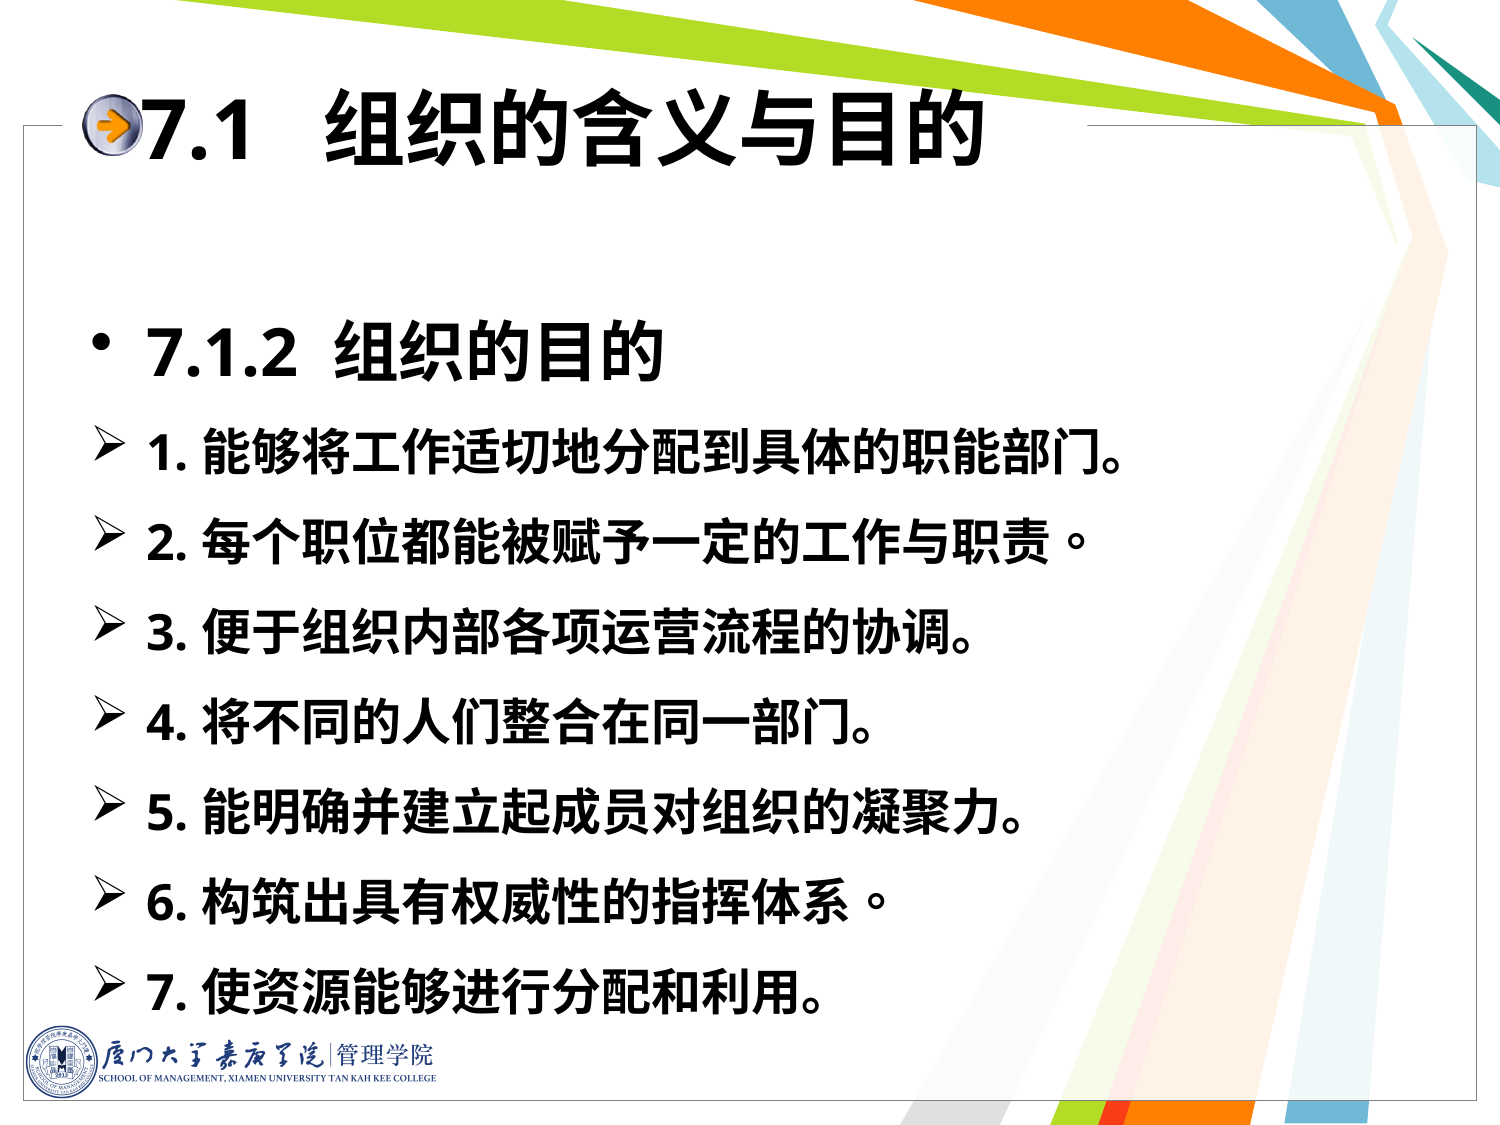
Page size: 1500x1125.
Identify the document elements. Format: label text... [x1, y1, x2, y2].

list 7.1.2 组织的目的 1.能够将工作适切地分配到具体的职能部门。 2.每个职位都能被赋予一定的工作与职责。 3.便于组织内部各项运营流程的协调。 4.将不同的人们整合在同一部门。 5.能明确并建立起成员对组织的凝聚力。 6.构筑出具有权威性的指挥体系。 7.使资源能够进行分配和利用。 [75, 262, 1425, 1005]
title 7.1 组织的含义与目的 [125, 32, 1159, 220]
picture [24, 1024, 438, 1100]
picture [82, 94, 125, 156]
